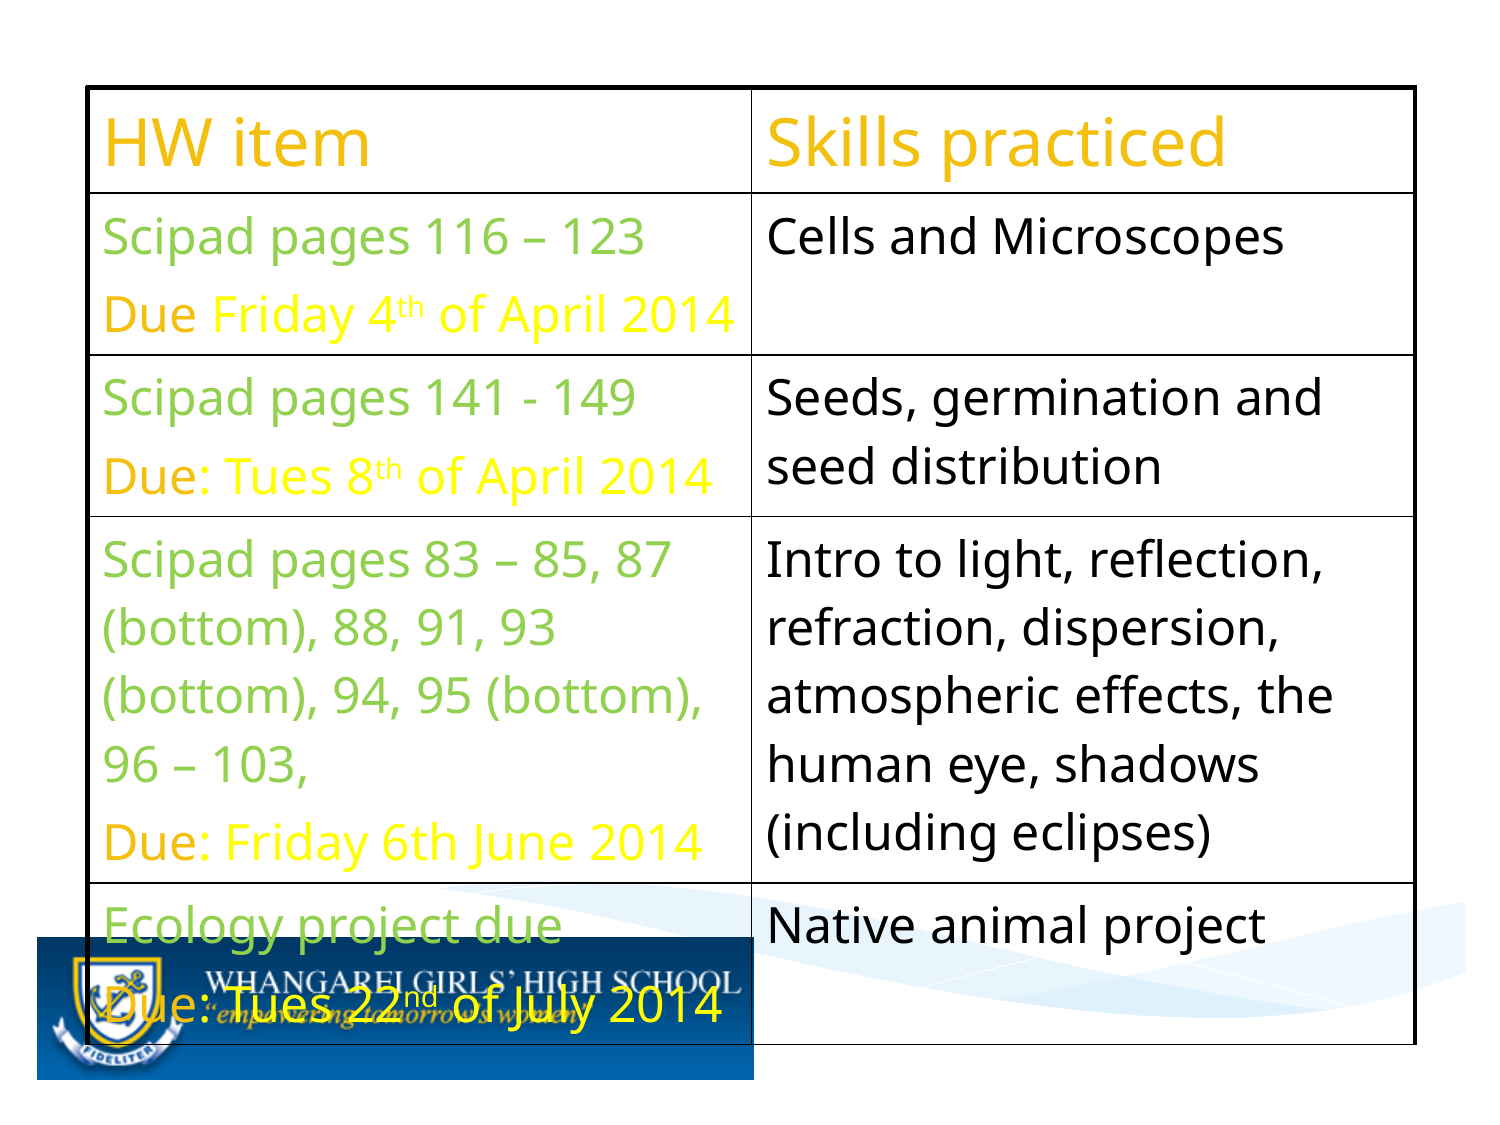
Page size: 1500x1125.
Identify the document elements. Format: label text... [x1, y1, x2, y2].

table_cell Seeds, germination and seed distribution [752, 356, 1413, 516]
table_cell Cells and Microscopes [752, 194, 1413, 354]
table_cell Scipad pages 83 – 85, 87 (bottom), 88, 91, 93 (bottom), 94, 95 (bottom), 96 – 103, Due: Friday 6th June 2014 [90, 517, 751, 882]
picture [37, 937, 754, 1080]
table_cell Scipad pages 116 – 123 Due Friday 4th of April 2014 [90, 194, 751, 354]
table_cell Intro to light, reflection, refraction, dispersion, atmospheric effects, the human eye, shadows (including eclipses) [752, 517, 1413, 882]
table_header HW item [90, 90, 751, 192]
table_cell Ecology project due Due: Tues 22nd of July 2014 [90, 884, 751, 935]
table_cell Native animal project [752, 884, 1413, 1044]
table_header Skills practiced [752, 90, 1413, 192]
table_cell Scipad pages 141 - 149 Due: Tues 8th of April 2014 [90, 356, 751, 516]
